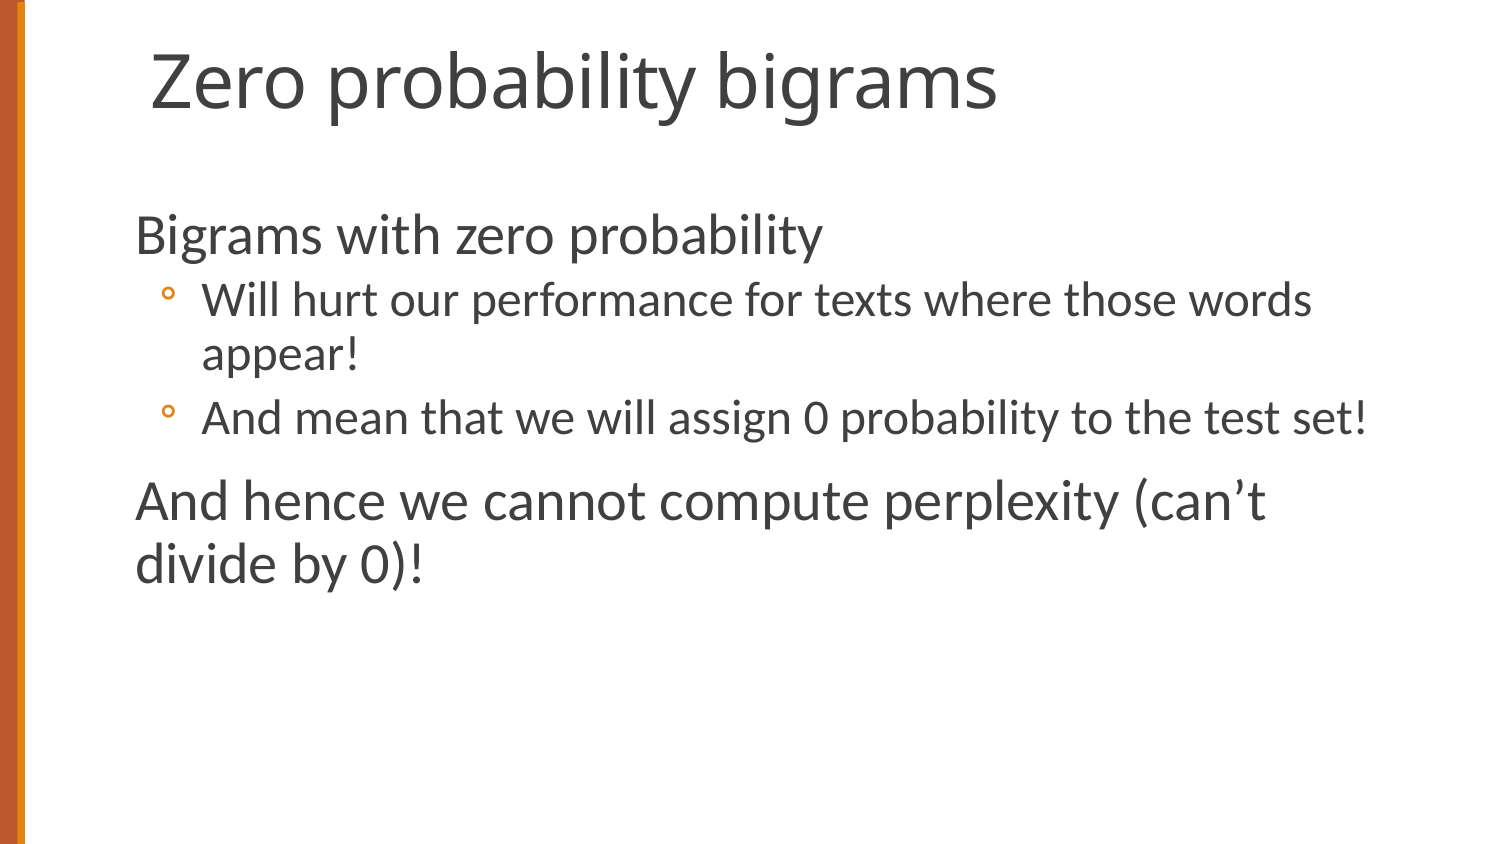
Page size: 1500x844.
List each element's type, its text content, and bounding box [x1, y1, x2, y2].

list Bigrams with zero probability Will hurt our performance for texts where those words appear! And mean that we will assign 0 probability to the test set! And hence we cannot compute perplexity (can’t divide by 0)! [135, 196, 1373, 760]
title Zero probability bigrams [135, 19, 1373, 132]
